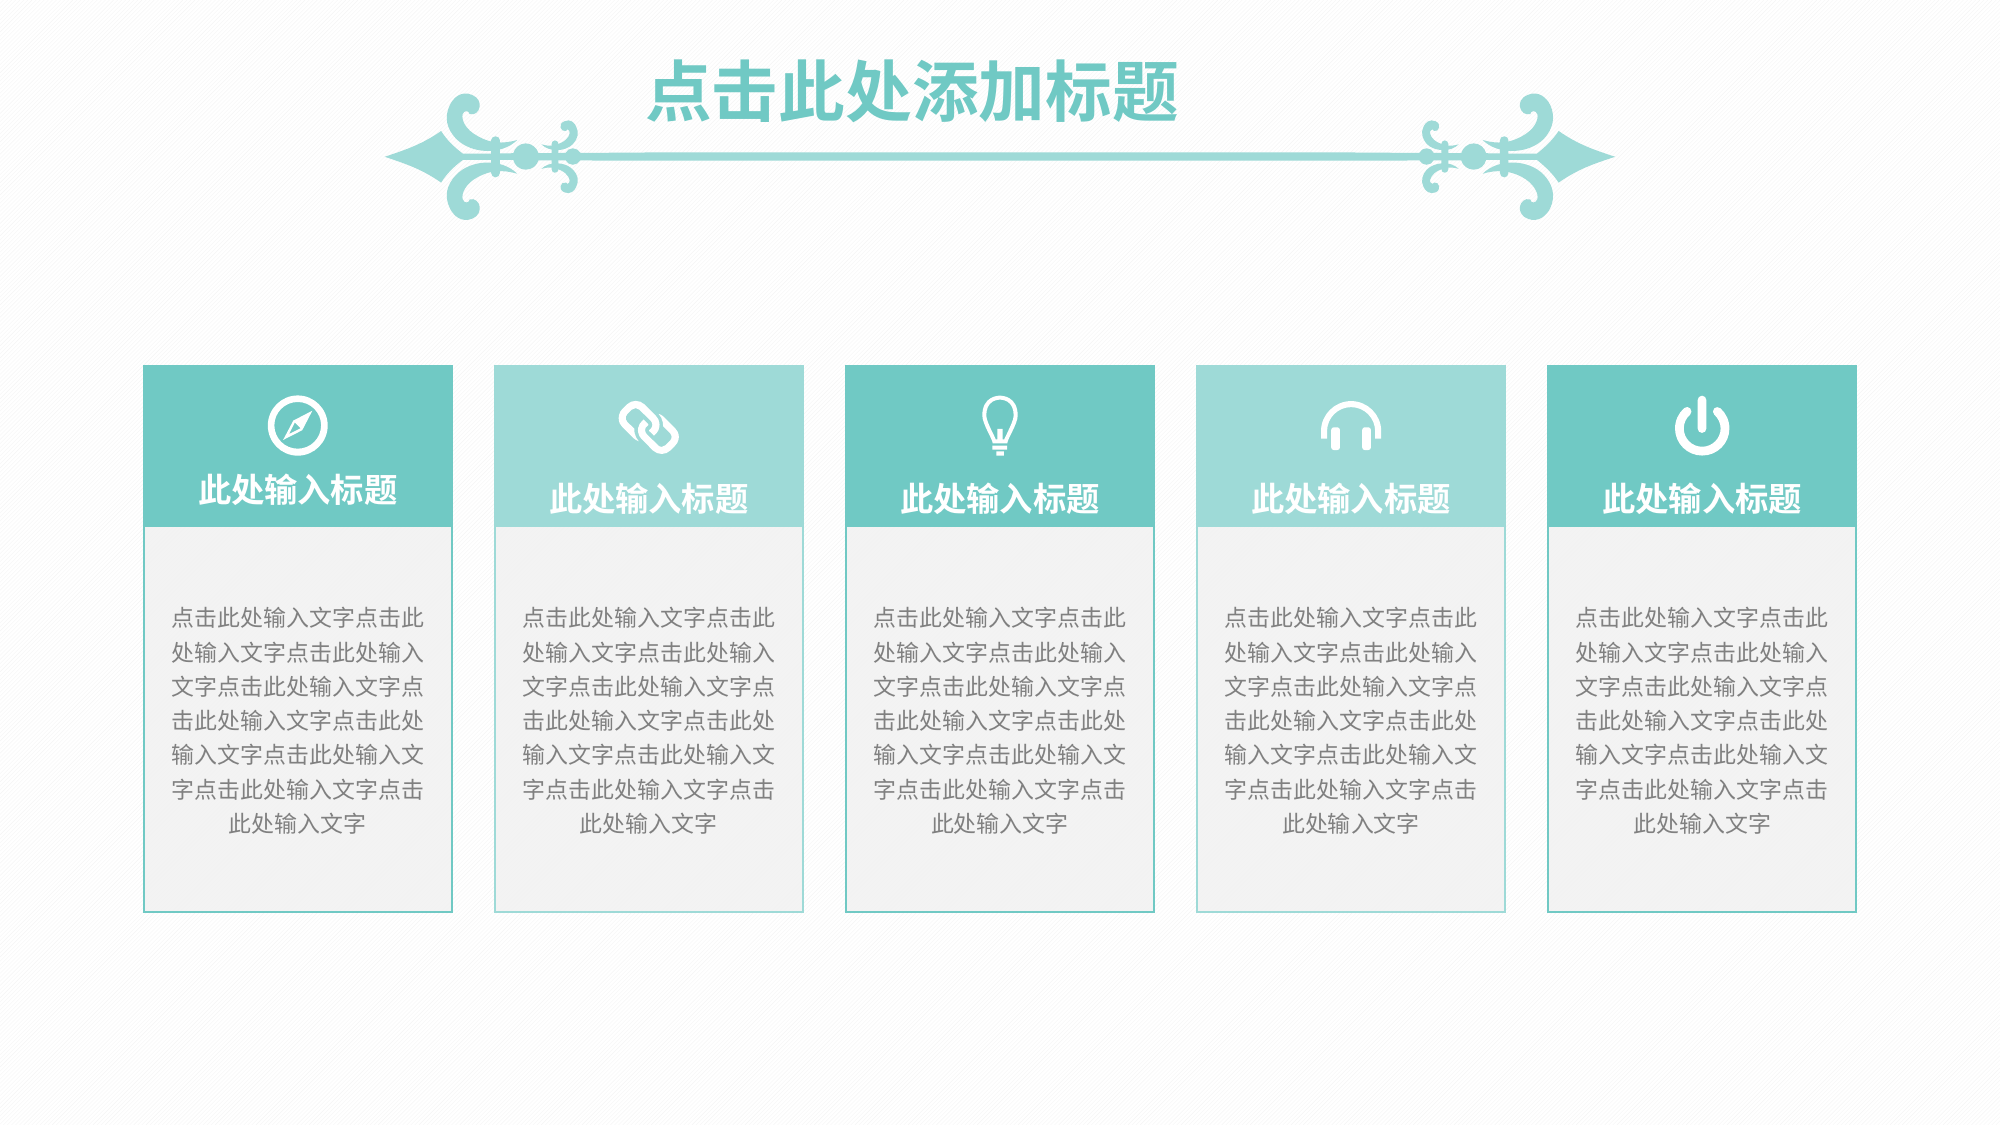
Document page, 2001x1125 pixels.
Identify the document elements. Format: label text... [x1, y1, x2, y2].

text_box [1548, 366, 1857, 912]
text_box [384, 90, 1616, 224]
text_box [845, 366, 1154, 912]
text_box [143, 366, 452, 912]
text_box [1197, 366, 1506, 912]
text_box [494, 366, 803, 912]
text_box 点击此处添加标题 [630, 42, 1370, 90]
